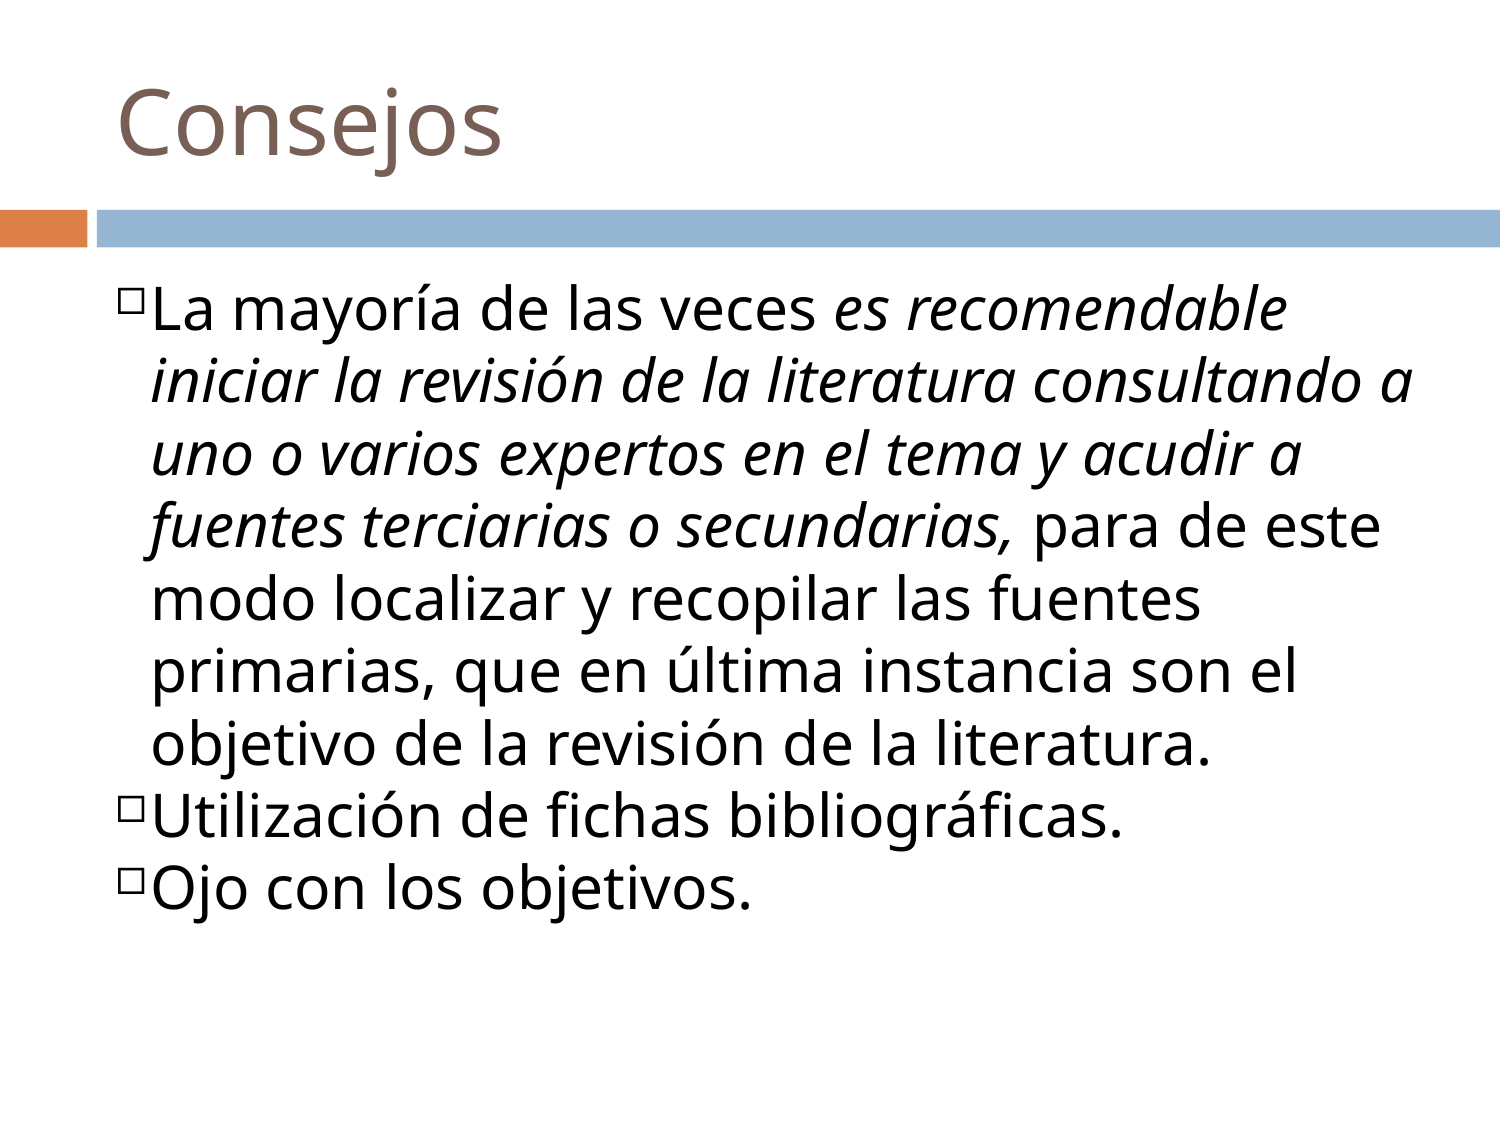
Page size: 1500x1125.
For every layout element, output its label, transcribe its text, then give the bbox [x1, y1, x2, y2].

text_box Consejos [100, 37, 1438, 200]
text_box La mayoría de las veces es recomendable iniciar la revisión de la literatura consultando a uno o varios expertos en el tema y acudir a fuentes terciarias o secundarias, para de este modo localizar y recopilar las fuentes primarias, que en última instancia son el objetivo de la revisión de la literatura. Utilización de fichas bibliográficas. Ojo con los objetivos. [100, 262, 1438, 1000]
